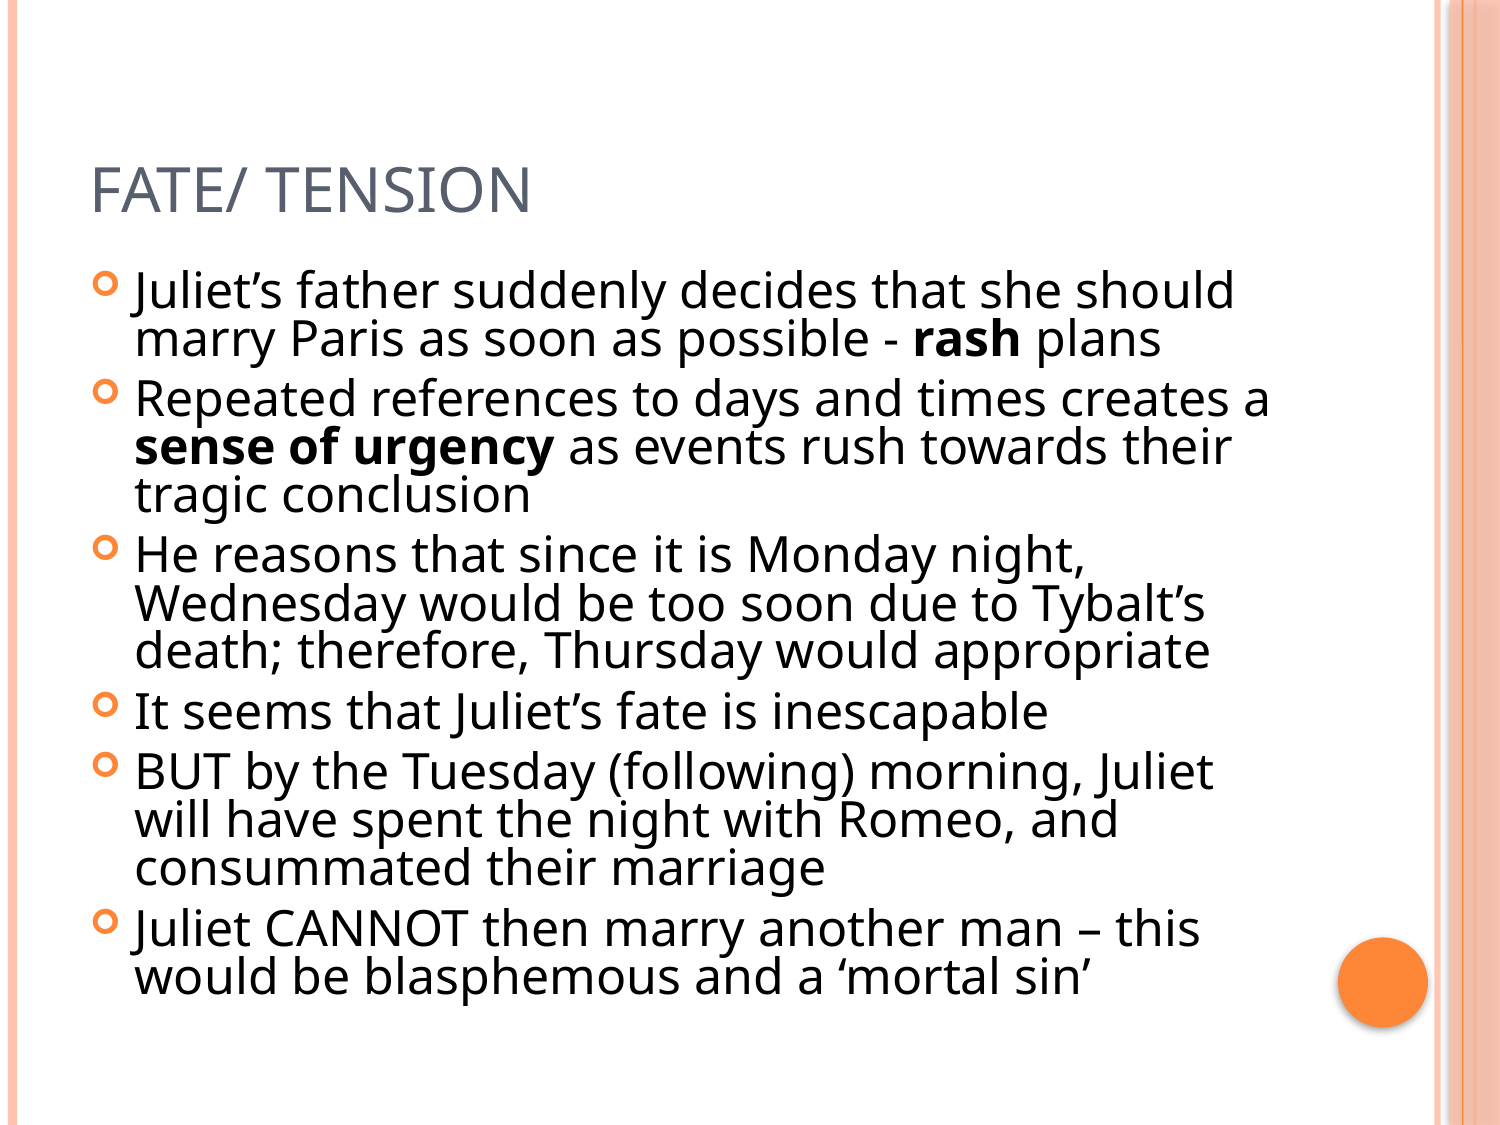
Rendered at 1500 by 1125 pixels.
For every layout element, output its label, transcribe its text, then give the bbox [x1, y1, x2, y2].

title Fate/ Tension [75, 45, 1300, 233]
list Juliet’s father suddenly decides that she should marry Paris as soon as possible - rash plans Repeated references to days and times creates a sense of urgency as events rush towards their tragic conclusion He reasons that since it is Monday night, Wednesday would be too soon due to Tybalt’s death; therefore, Thursday would appropriate It seems that Juliet’s fate is inescapable BUT by the Tuesday (following) morning, Juliet will have spent the night with Romeo, and consummated their marriage Juliet CANNOT then marry another man – this would be blasphemous and a ‘mortal sin’ [75, 262, 1300, 1062]
